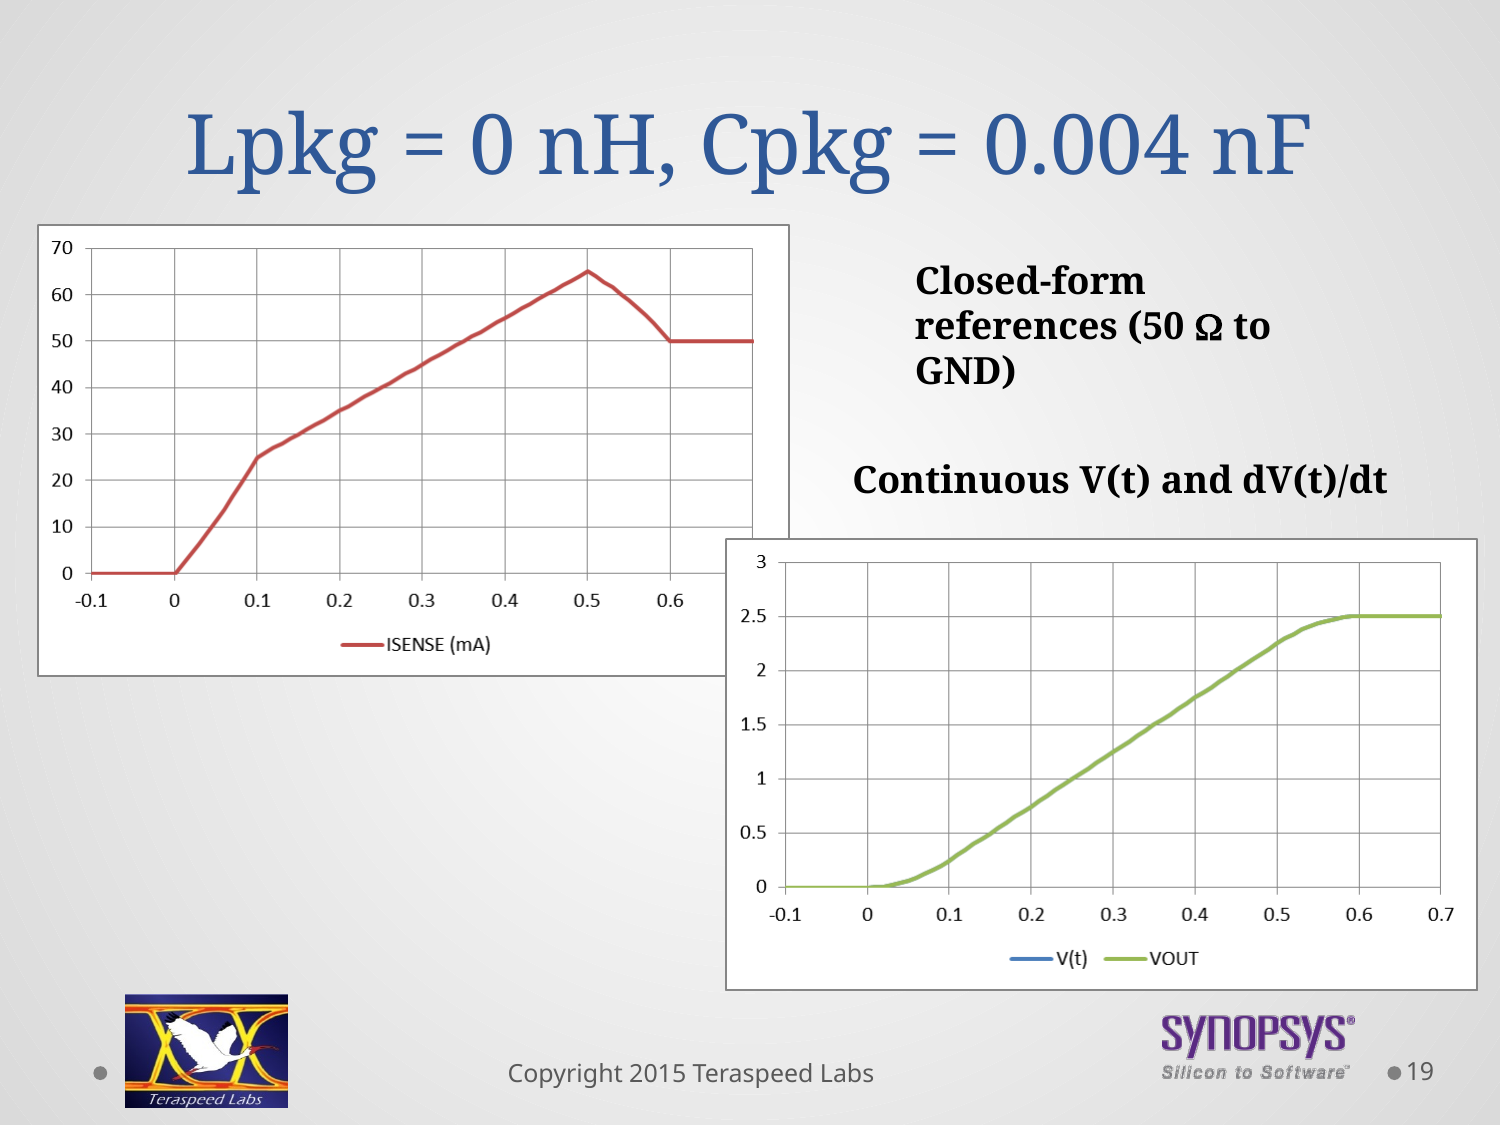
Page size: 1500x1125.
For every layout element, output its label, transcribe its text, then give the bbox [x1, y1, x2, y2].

picture [1162, 1000, 1355, 1092]
text_box Continuous V(t) and dV(t)/dt [837, 448, 1445, 509]
slide_number 19 [1401, 1042, 1494, 1103]
text_box Closed-form references (50 W to GND) [900, 249, 1344, 400]
title Lpkg = 0 nH, Cpkg = 0.004 nF [75, 0, 1425, 263]
picture [125, 994, 288, 1108]
picture [37, 224, 1478, 992]
footer Copyright 2015 Teraspeed Labs [500, 1044, 968, 1105]
